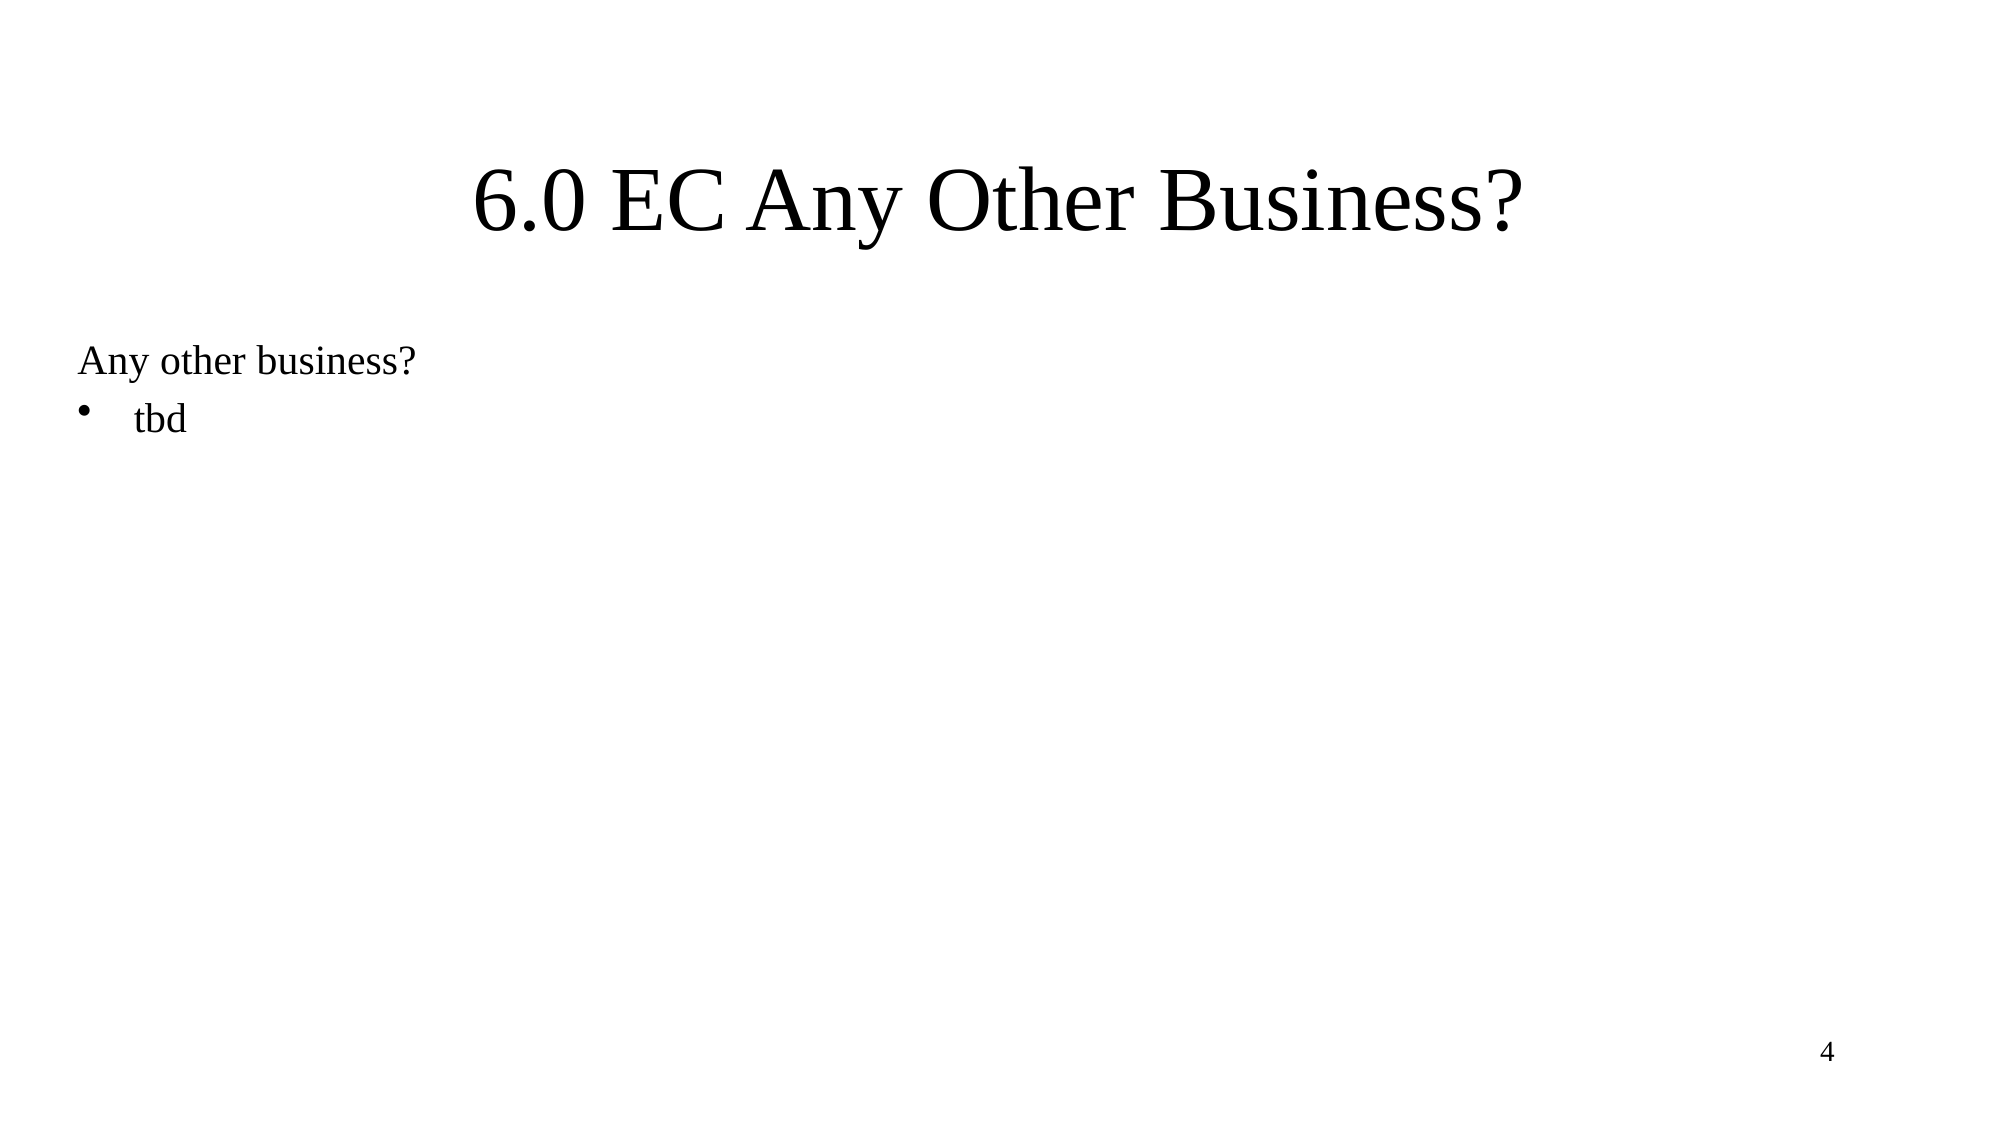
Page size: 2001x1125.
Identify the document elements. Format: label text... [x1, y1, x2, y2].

title 6.0 EC Any Other Business? [149, 99, 1851, 288]
slide_number 4 [1433, 1024, 1851, 1101]
list Any other business? tbd [62, 324, 1938, 1001]
